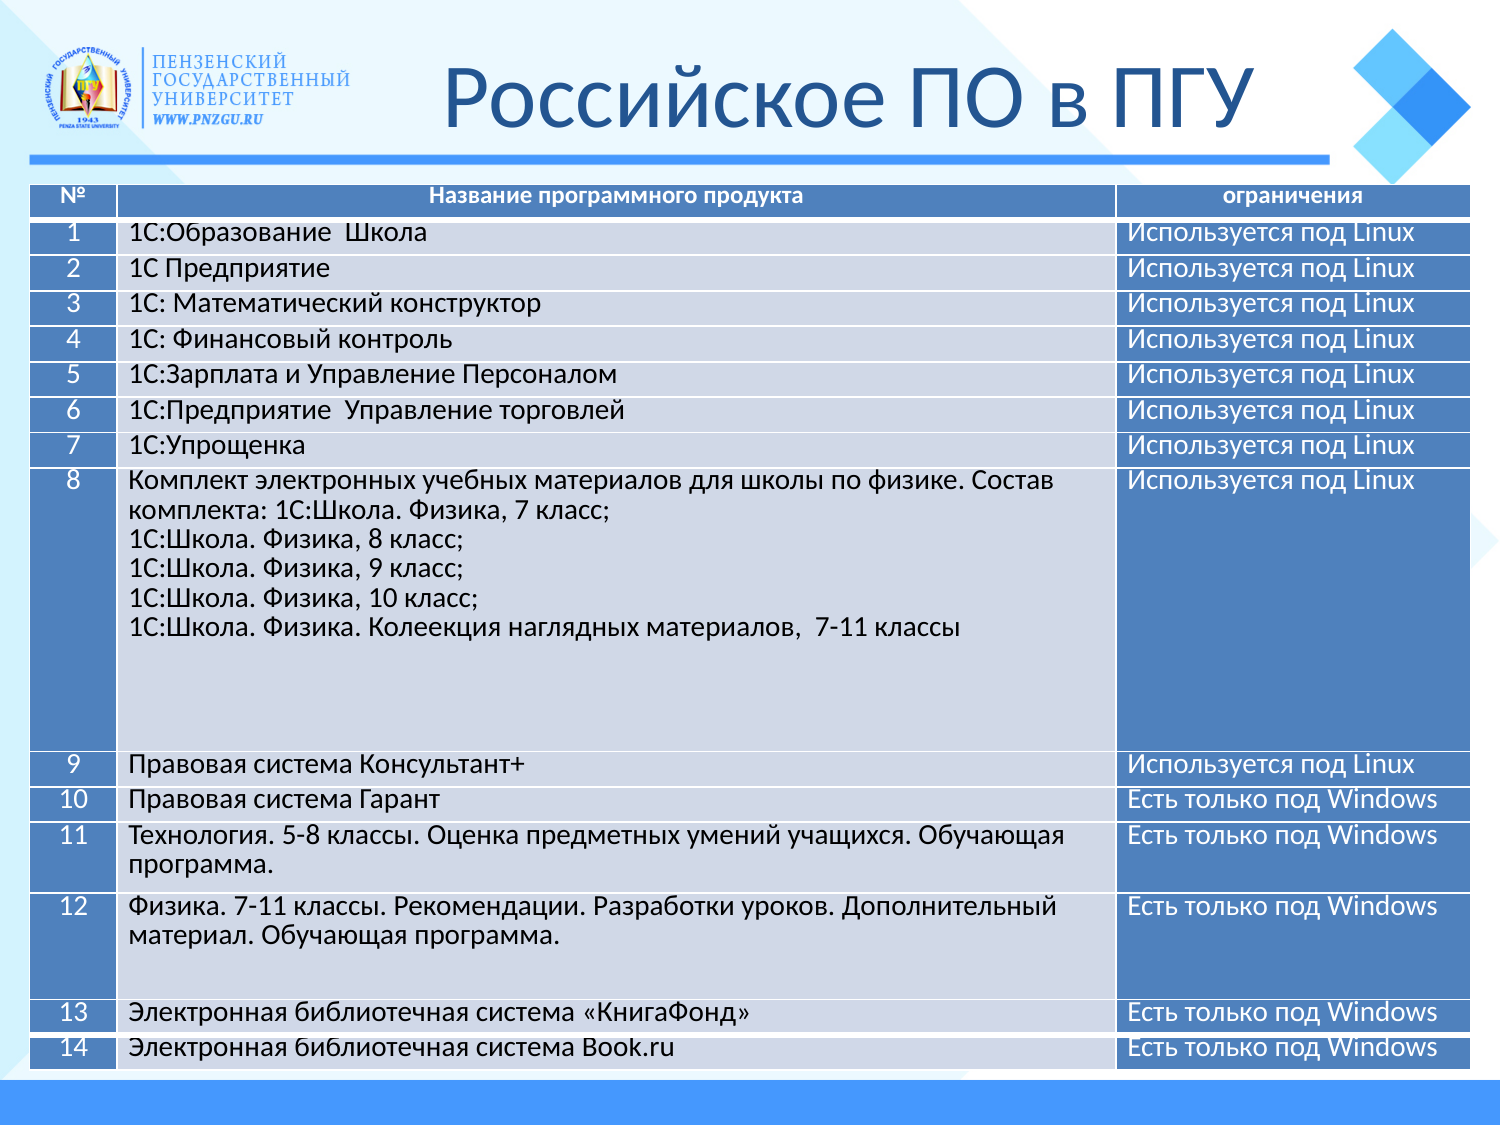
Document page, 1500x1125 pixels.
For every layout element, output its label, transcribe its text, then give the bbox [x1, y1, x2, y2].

table_cell Электронная библиотечная система Book.ru [118, 1038, 1115, 1069]
table_cell Правовая система Консультант+ [118, 752, 1115, 786]
table_cell Используется под Linux [1117, 398, 1470, 432]
table_cell 14 [30, 1038, 116, 1069]
table_cell 1 [30, 223, 116, 254]
table_header ограничения [1117, 185, 1470, 217]
table_cell Есть только под Windows [1117, 1000, 1470, 1032]
table_cell 9 [30, 752, 116, 786]
table_cell Есть только под Windows [1117, 1038, 1470, 1069]
table_cell 7 [30, 433, 116, 467]
table_cell 10 [30, 788, 116, 821]
table_cell Есть только под Windows [1117, 823, 1470, 892]
table_cell 1С Предприятие [118, 256, 1115, 290]
table_cell Используется под Linux [1117, 433, 1470, 467]
table_cell 3 [30, 292, 116, 325]
table_header № [30, 185, 116, 217]
table_cell Есть только под Windows [1117, 788, 1470, 821]
table_cell 1С: Математический конструктор [118, 292, 1115, 325]
table_cell Физика. 7-11 классы. Рекомендации. Разработки уроков. Дополнительный материал. Обучающая программа. [118, 894, 1115, 999]
table_cell Есть только под Windows [1117, 894, 1470, 999]
table_cell Используется под Linux [1117, 292, 1470, 325]
table_cell Используется под Linux [1117, 363, 1470, 396]
table_cell Используется под Linux [1117, 327, 1470, 361]
title Российское ПО в ПГУ [363, 45, 1336, 164]
table_cell 12 [30, 894, 116, 999]
table_cell 6 [30, 398, 116, 432]
table_cell 1С:Зарплата и Управление Персоналом [118, 363, 1115, 396]
table_cell 2 [30, 256, 116, 290]
table_cell 1С:Образование Школа [118, 223, 1115, 254]
table_cell Технология. 5-8 классы. Оценка предметных умений учащихся. Обучающая программа. [118, 823, 1115, 892]
table_cell Используется под Linux [1117, 256, 1470, 290]
table_cell 1С: Финансовый контроль [118, 327, 1115, 361]
table_cell Правовая система Гарант [118, 788, 1115, 821]
table_cell 13 [30, 1000, 116, 1032]
table_cell Используется под Linux [1117, 469, 1470, 751]
table_cell Используется под Linux [1117, 752, 1470, 786]
table_cell 1С:Предприятие Управление торговлей [118, 398, 1115, 432]
table_cell Используется под Linux [1117, 223, 1470, 254]
picture [0, 0, 1500, 1125]
table_cell 4 [30, 327, 116, 361]
table_cell 8 [30, 469, 116, 751]
table_cell 1С:Упрощенка [118, 433, 1115, 467]
table_cell 11 [30, 823, 116, 892]
table_cell 5 [30, 363, 116, 396]
table_header Название программного продукта [118, 185, 1115, 217]
table_cell Электронная библиотечная система «КнигаФонд» [118, 1000, 1115, 1032]
table_cell Комплект электронных учебных материалов для школы по физике. Состав комплекта: 1С:Школа. Физика, 7 класс; 1С:Школа. Физика, 8 класс; 1С:Школа. Физика, 9 класс; 1С:Школа. Физика, 10 класс; 1С:Школа. Физика. Колеекция наглядных материалов, 7-11 классы [118, 469, 1115, 751]
